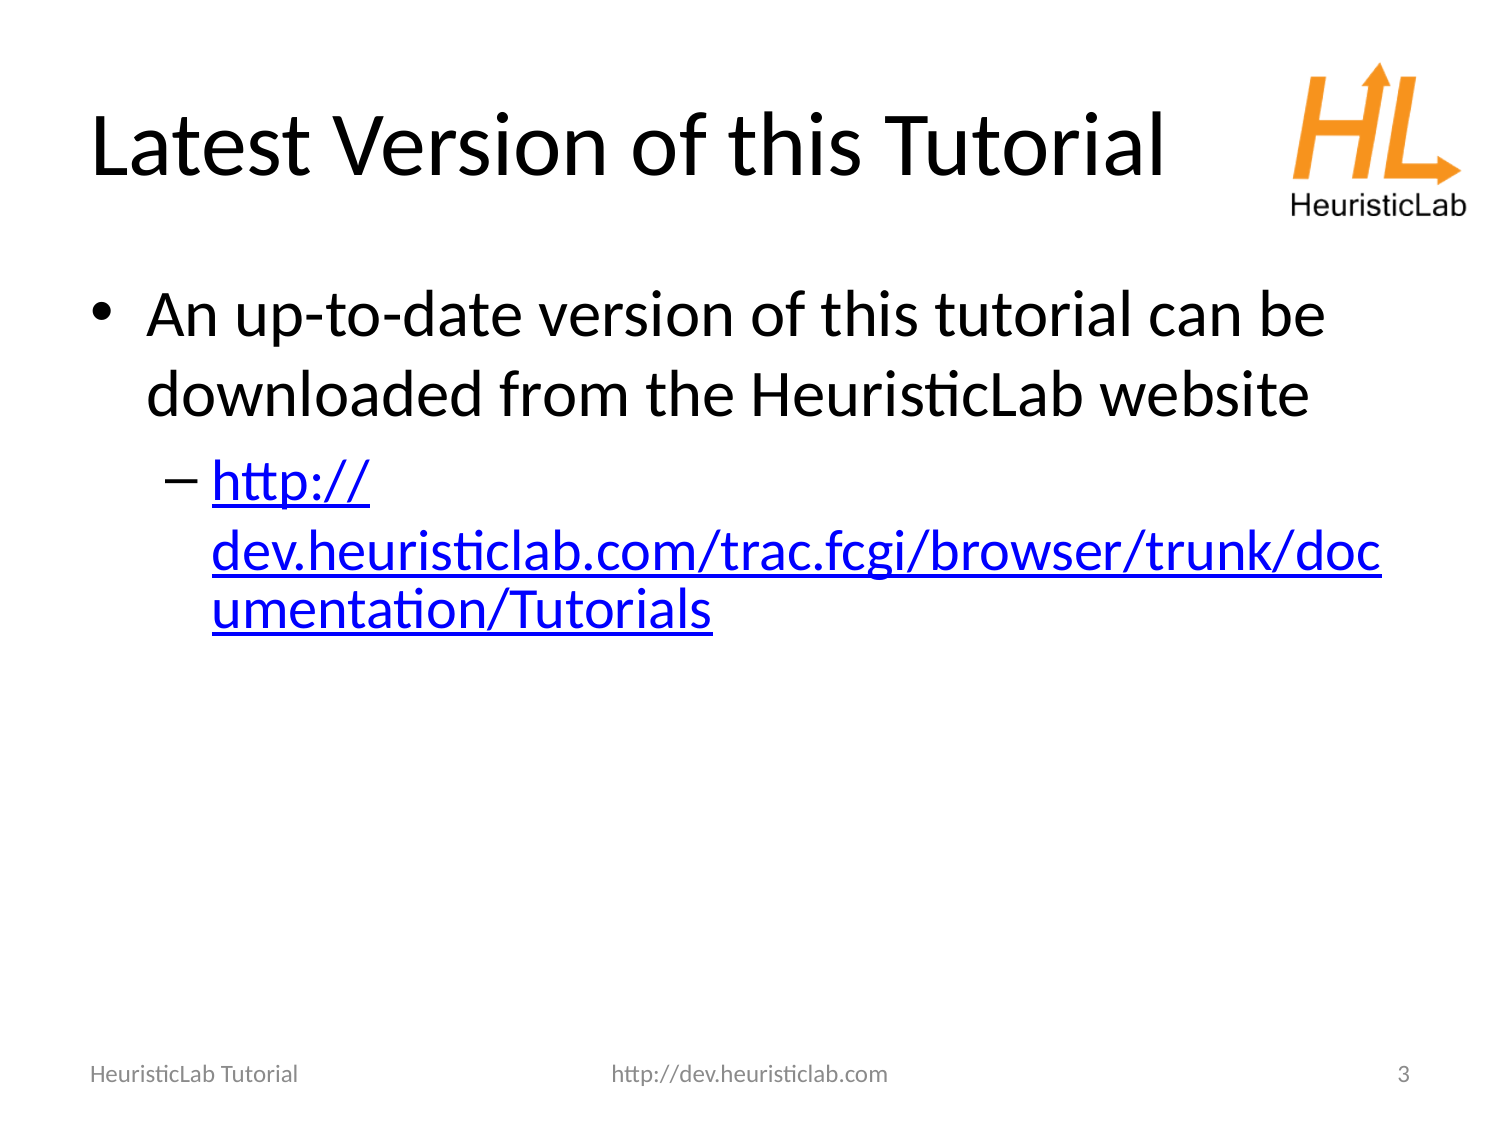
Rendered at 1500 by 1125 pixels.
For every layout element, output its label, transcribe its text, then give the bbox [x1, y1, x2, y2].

list An up-to-date version of this tutorial can be downloaded from the HeuristicLab website http://dev.heuristiclab.com/trac.fcgi/browser/trunk/documentation/Tutorials [75, 262, 1425, 1005]
slide_number HeuristicLab Tutorial [75, 1042, 425, 1103]
slide_number 3 [1074, 1042, 1425, 1103]
footer http://dev.heuristiclab.com [512, 1042, 988, 1103]
title Latest Version of this Tutorial [75, 45, 1282, 233]
picture [1281, 27, 1474, 244]
